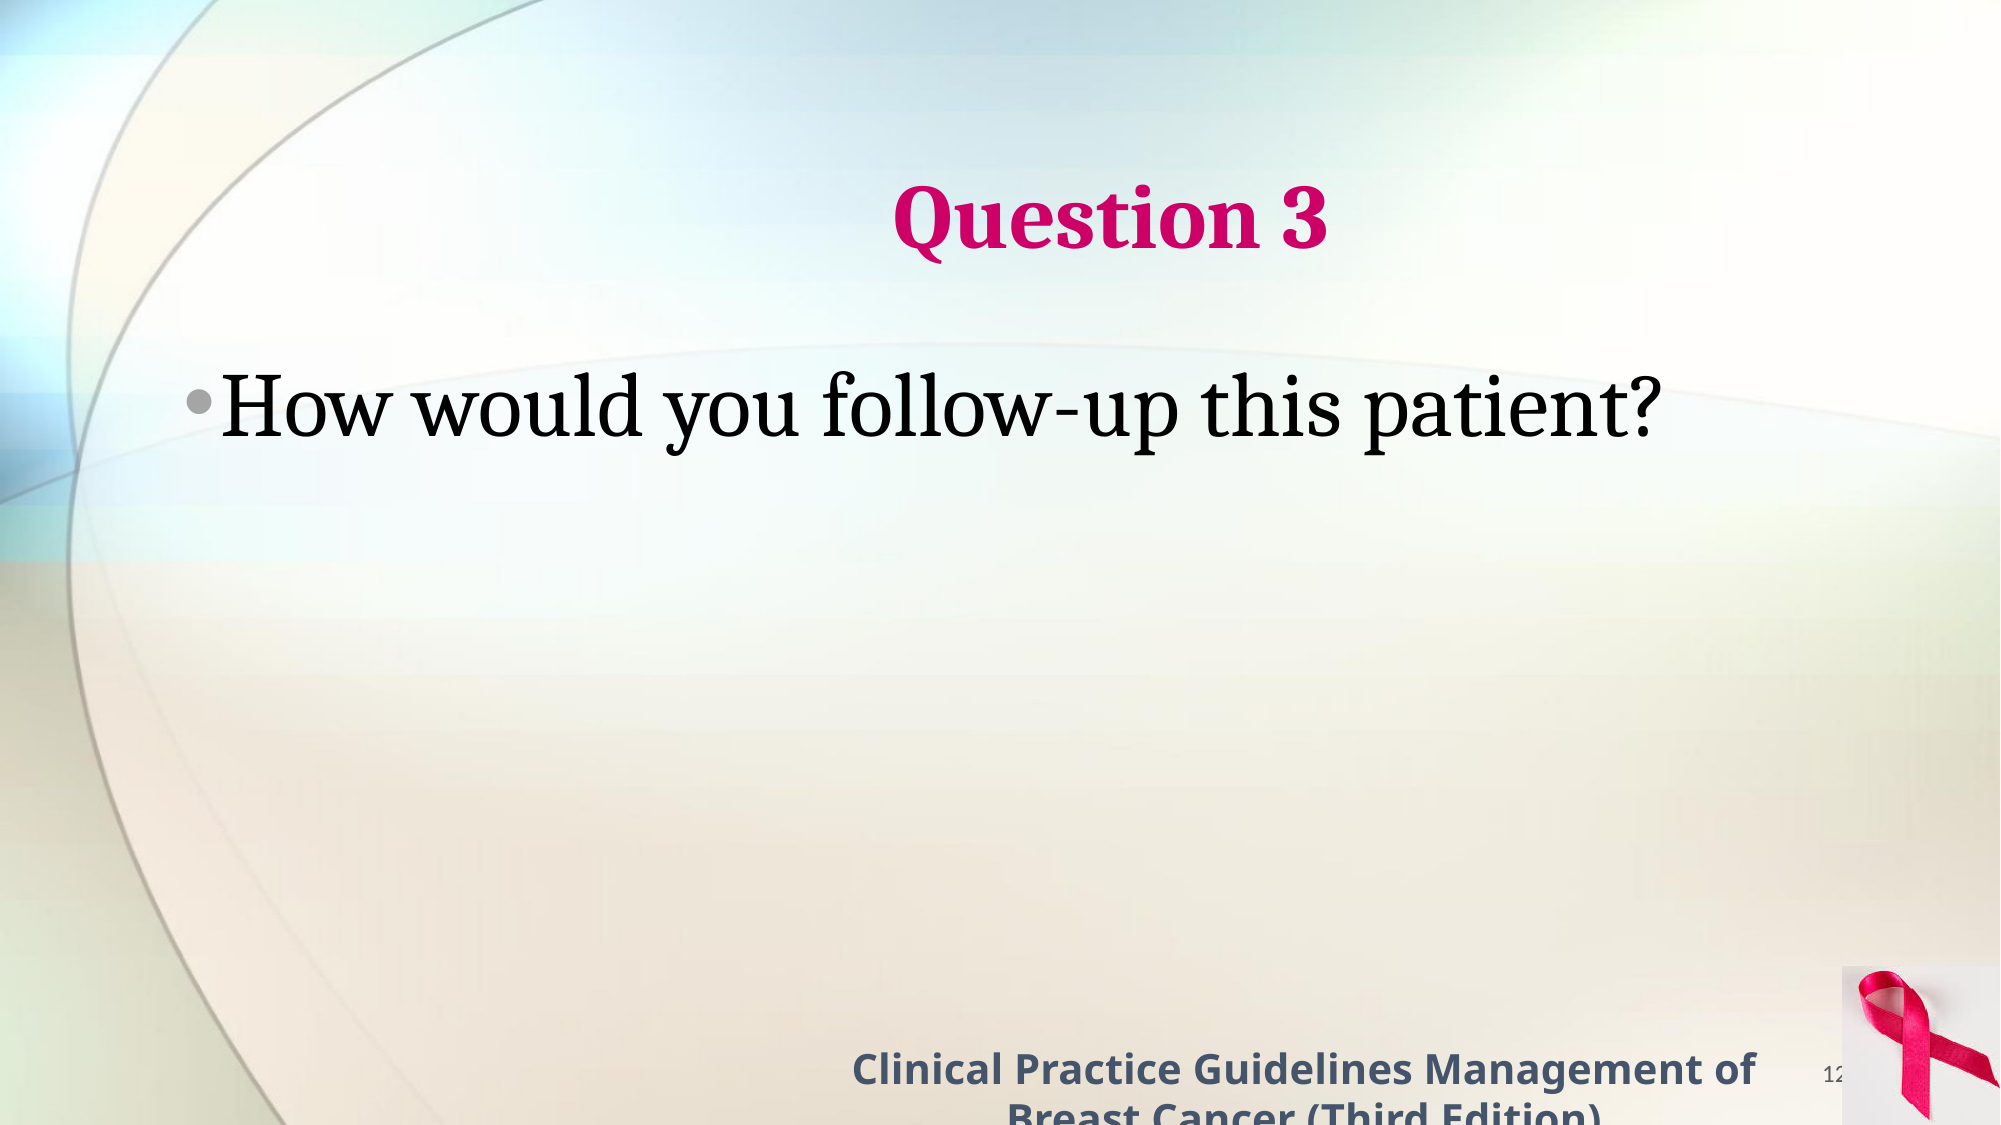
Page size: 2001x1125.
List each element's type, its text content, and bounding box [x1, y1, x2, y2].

picture [0, 0, 2001, 1125]
slide_number 12 [1820, 1042, 1832, 1103]
text_box Clinical Practice Guidelines Management of Breast Cancer (Third Edition) [788, 1035, 1820, 1125]
list How would you follow-up this patient? [168, 349, 1863, 991]
title Question 3 [381, 103, 1863, 321]
